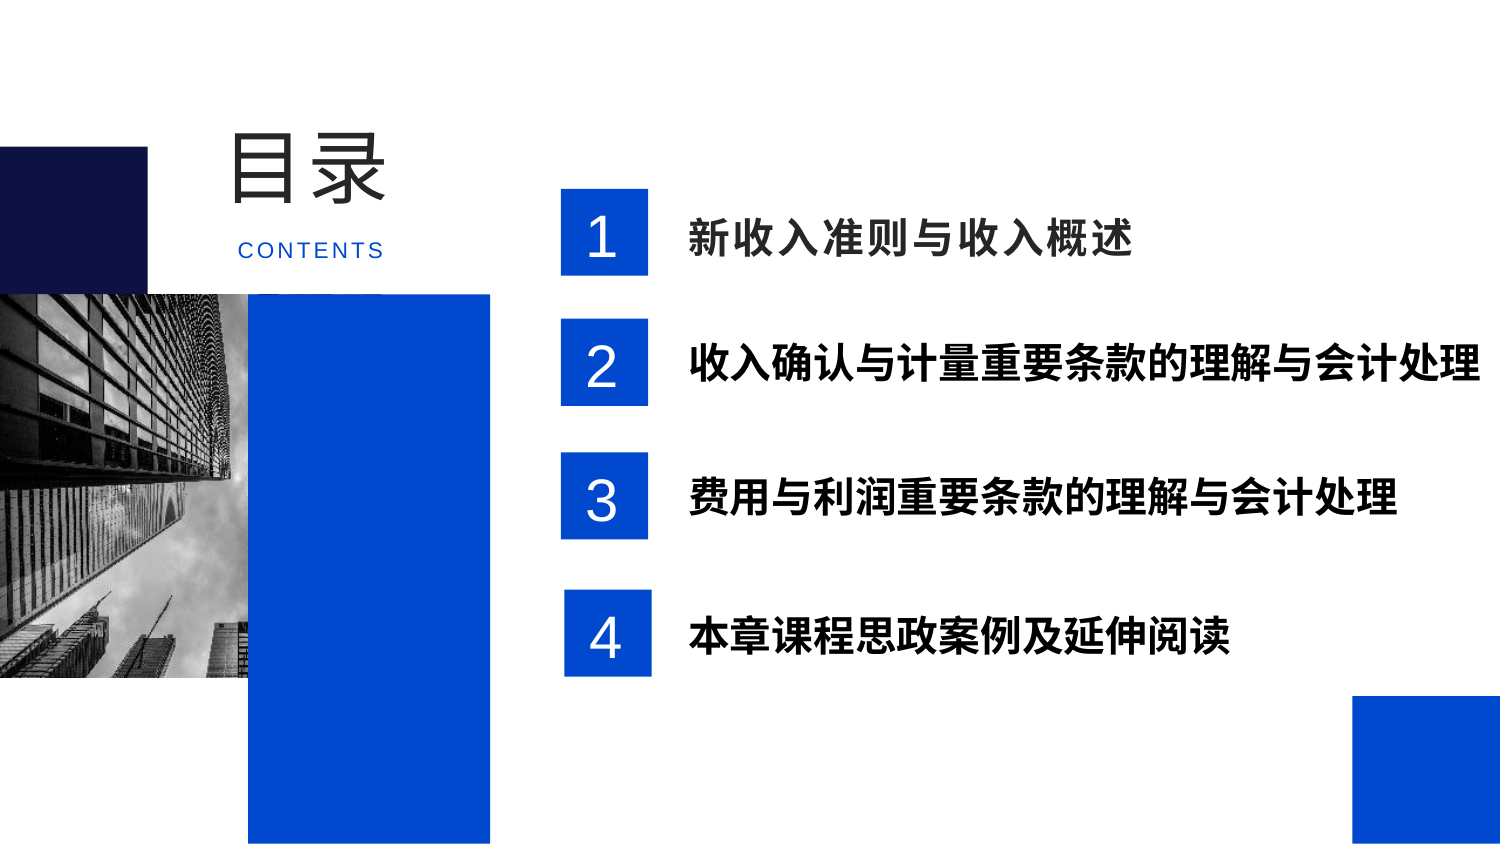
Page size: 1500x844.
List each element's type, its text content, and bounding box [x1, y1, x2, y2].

picture [0, 294, 248, 678]
text_box CONTENTS [188, 228, 432, 271]
text_box [560, 188, 649, 277]
text_box 费用与利润重要条款的理解与会计处理 [673, 463, 1500, 531]
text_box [560, 318, 649, 408]
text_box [560, 452, 649, 542]
text_box 收入确认与计量重要条款的理解与会计处理 [673, 328, 1500, 396]
text_box 本章课程思政案例及延伸阅读 [673, 602, 1252, 669]
text_box 1 [571, 190, 631, 278]
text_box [564, 589, 652, 679]
text_box 目录 [188, 108, 425, 222]
text_box 新收入准则与收入概述 [673, 204, 1227, 266]
